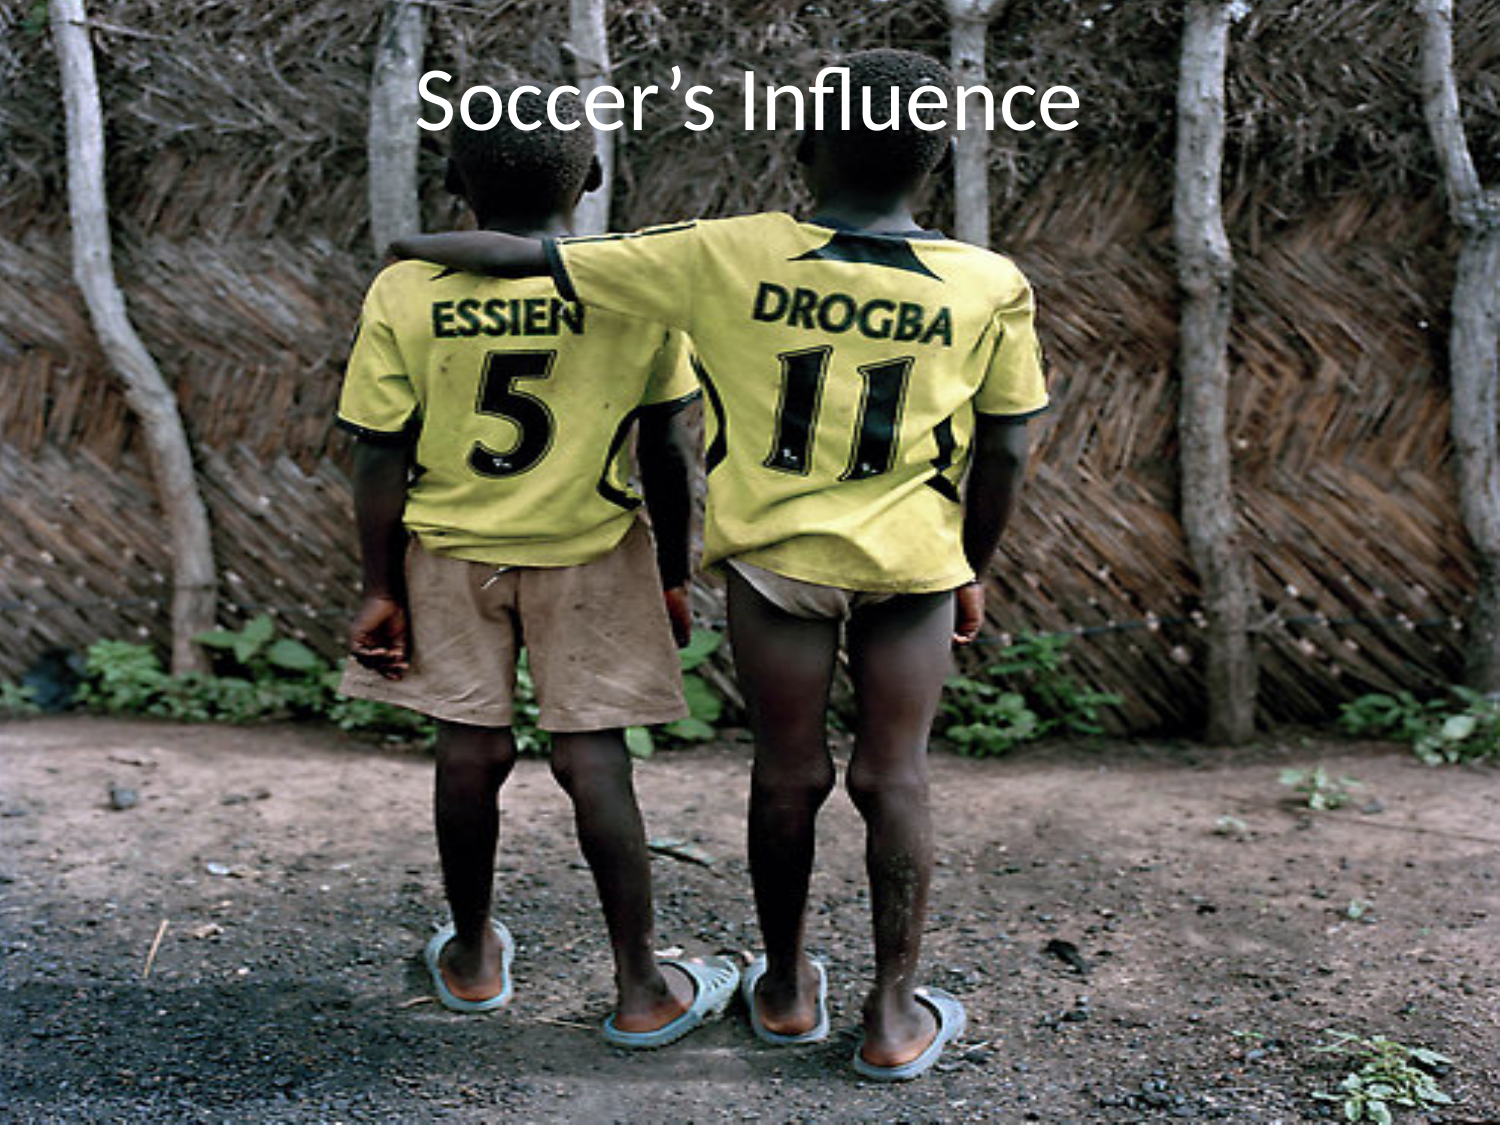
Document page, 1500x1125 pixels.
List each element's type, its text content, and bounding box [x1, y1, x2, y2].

title Soccer’s Influence [75, 0, 1425, 188]
picture [0, 0, 1500, 1125]
